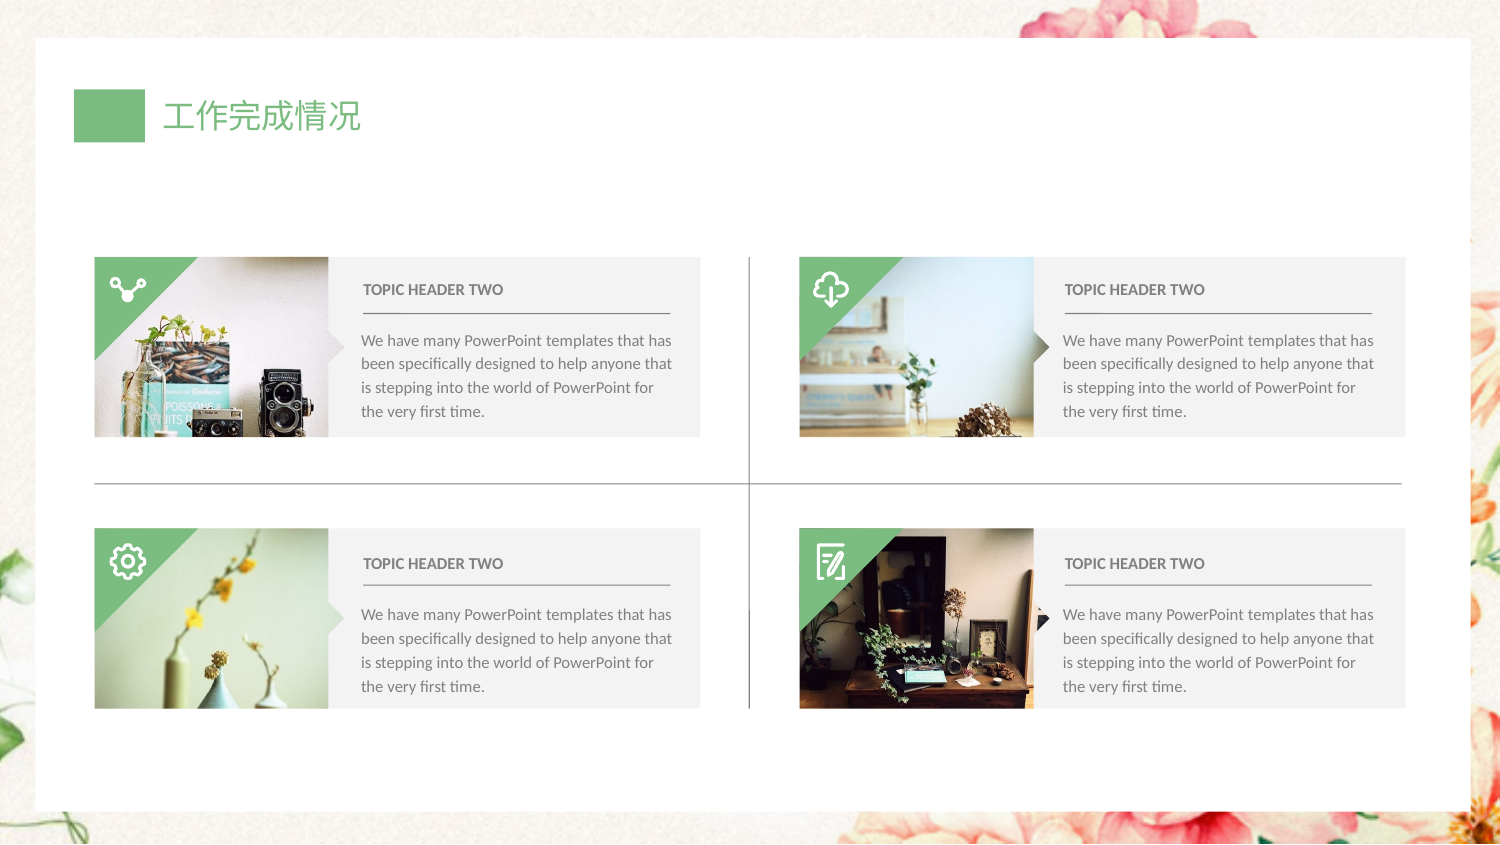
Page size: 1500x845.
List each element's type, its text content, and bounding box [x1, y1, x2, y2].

text_box [1034, 528, 1406, 709]
text_box [329, 528, 701, 709]
text_box [1034, 256, 1406, 438]
text_box We have many PowerPoint templates that has been specifically designed to help anyone that is stepping into the world of PowerPoint for the very first time. [361, 325, 680, 422]
text_box We have many PowerPoint templates that has been specifically designed to help anyone that is stepping into the world of PowerPoint for the very first time. [361, 599, 680, 696]
text_box TOPIC HEADER TWO [363, 549, 682, 574]
text_box [329, 256, 701, 438]
text_box TOPIC HEADER TWO [363, 274, 682, 299]
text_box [812, 271, 850, 309]
text_box [94, 257, 199, 361]
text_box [109, 542, 147, 581]
text_box TOPIC HEADER TWO [1064, 549, 1384, 574]
text_box [94, 528, 345, 709]
picture [0, 0, 1500, 844]
text_box [799, 528, 1050, 709]
text_box [799, 257, 904, 361]
text_box We have many PowerPoint templates that has been specifically designed to help anyone that is stepping into the world of PowerPoint for the very first time. [1062, 599, 1382, 696]
text_box [94, 256, 345, 438]
text_box TOPIC HEADER TWO [1064, 274, 1384, 299]
text_box [94, 528, 199, 632]
text_box [799, 528, 904, 632]
text_box We have many PowerPoint templates that has been specifically designed to help anyone that is stepping into the world of PowerPoint for the very first time. [1062, 325, 1382, 422]
text_box [799, 256, 1050, 438]
text_box [109, 277, 147, 303]
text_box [816, 543, 846, 581]
